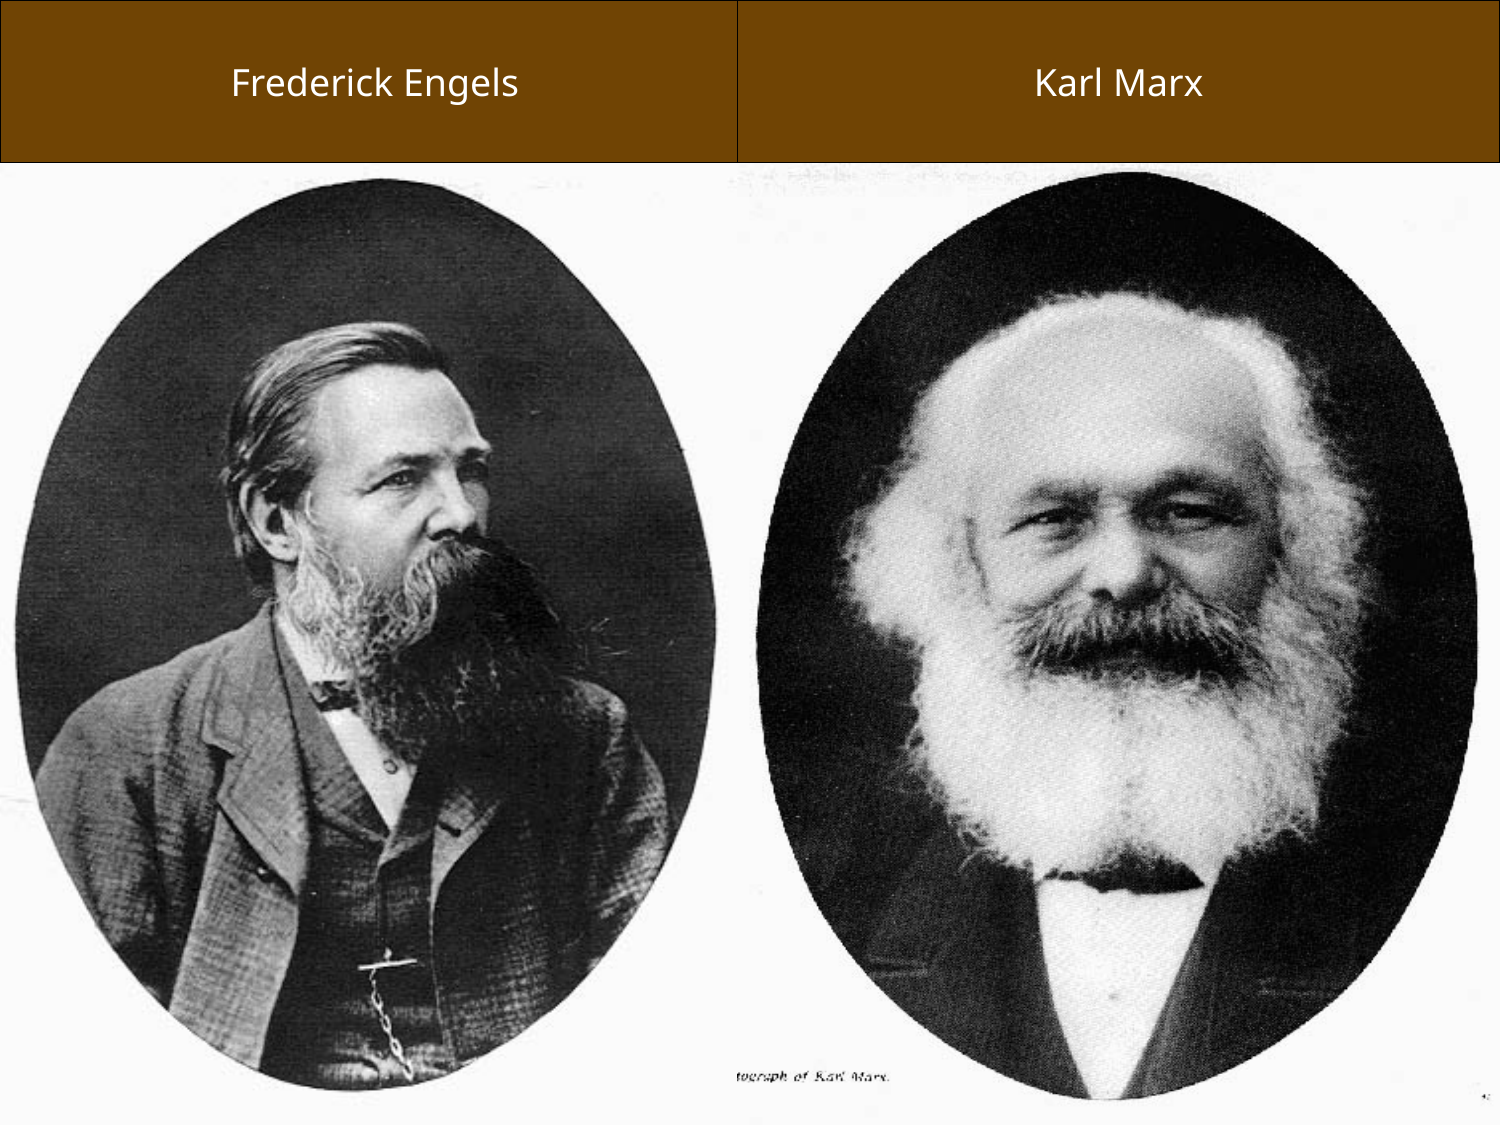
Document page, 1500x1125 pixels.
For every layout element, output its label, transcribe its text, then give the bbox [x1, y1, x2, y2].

text_box Karl Marx [737, 0, 1500, 162]
picture [0, 162, 1500, 1125]
text_box Frederick Engels [0, 0, 737, 162]
